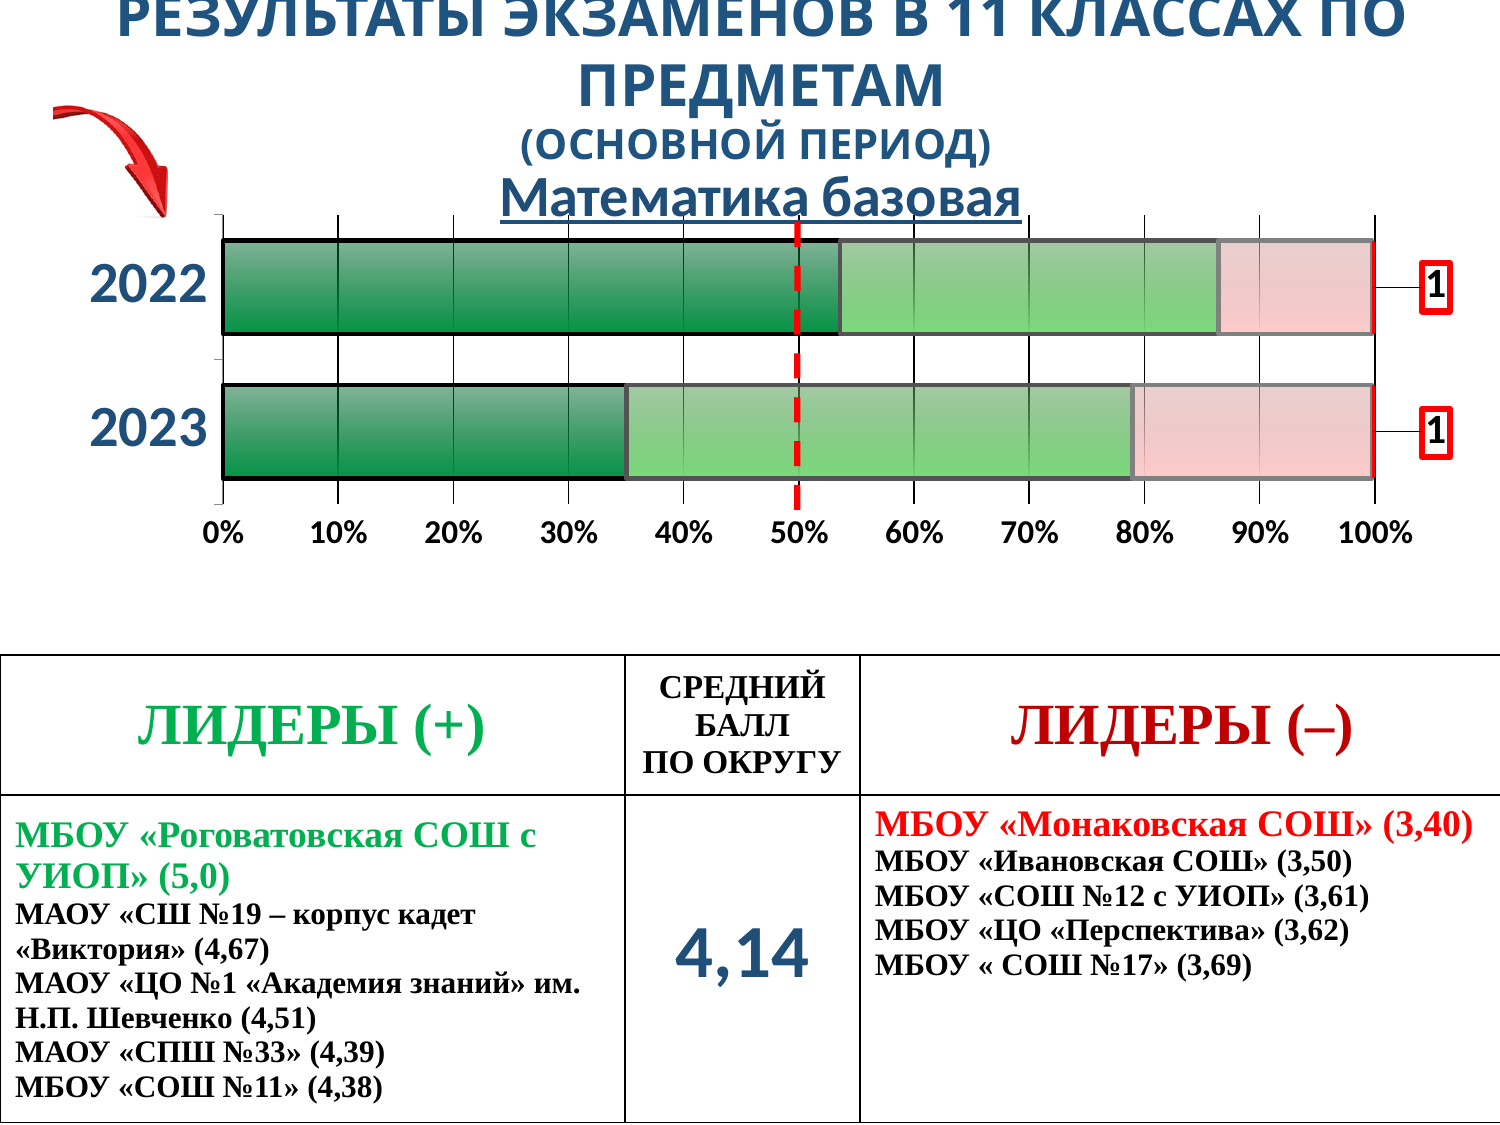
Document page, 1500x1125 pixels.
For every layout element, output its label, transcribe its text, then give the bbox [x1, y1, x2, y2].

table_cell 4,14 [626, 796, 859, 1122]
text_box РЕЗУЛЬТАТЫ ЭКЗАМЕНОВ В 11 КЛАССАХ ПО ПРЕДМЕТАМ (ОСНОВНОЙ ПЕРИОД) [23, 22, 1500, 124]
picture [53, 89, 188, 225]
table_cell МБОУ «Роговатовская СОШ с УИОП» (5,0) МАОУ «СШ №19 – корпус кадет «Виктория» (4,67) МАОУ «ЦО №1 «Академия знаний» им. Н.П. Шевченко (4,51) МАОУ «СПШ №33» (4,39) МБОУ «СОШ №11» (4,38) [1, 796, 624, 1122]
table_header ЛИДЕРЫ (+) [1, 656, 624, 794]
table_cell МБОУ «Монаковская СОШ» (3,40) МБОУ «Ивановская СОШ» (3,50) МБОУ «СОШ №12 с УИОП» (3,61) МБОУ «ЦО «Перспектива» (3,62) МБОУ « СОШ №17» (3,69) [861, 796, 1500, 1122]
chart [27, 137, 1495, 619]
table_header ЛИДЕРЫ (–) [861, 656, 1500, 794]
table_header СРЕДНИЙ БАЛЛ ПО ОКРУГУ [626, 656, 859, 794]
